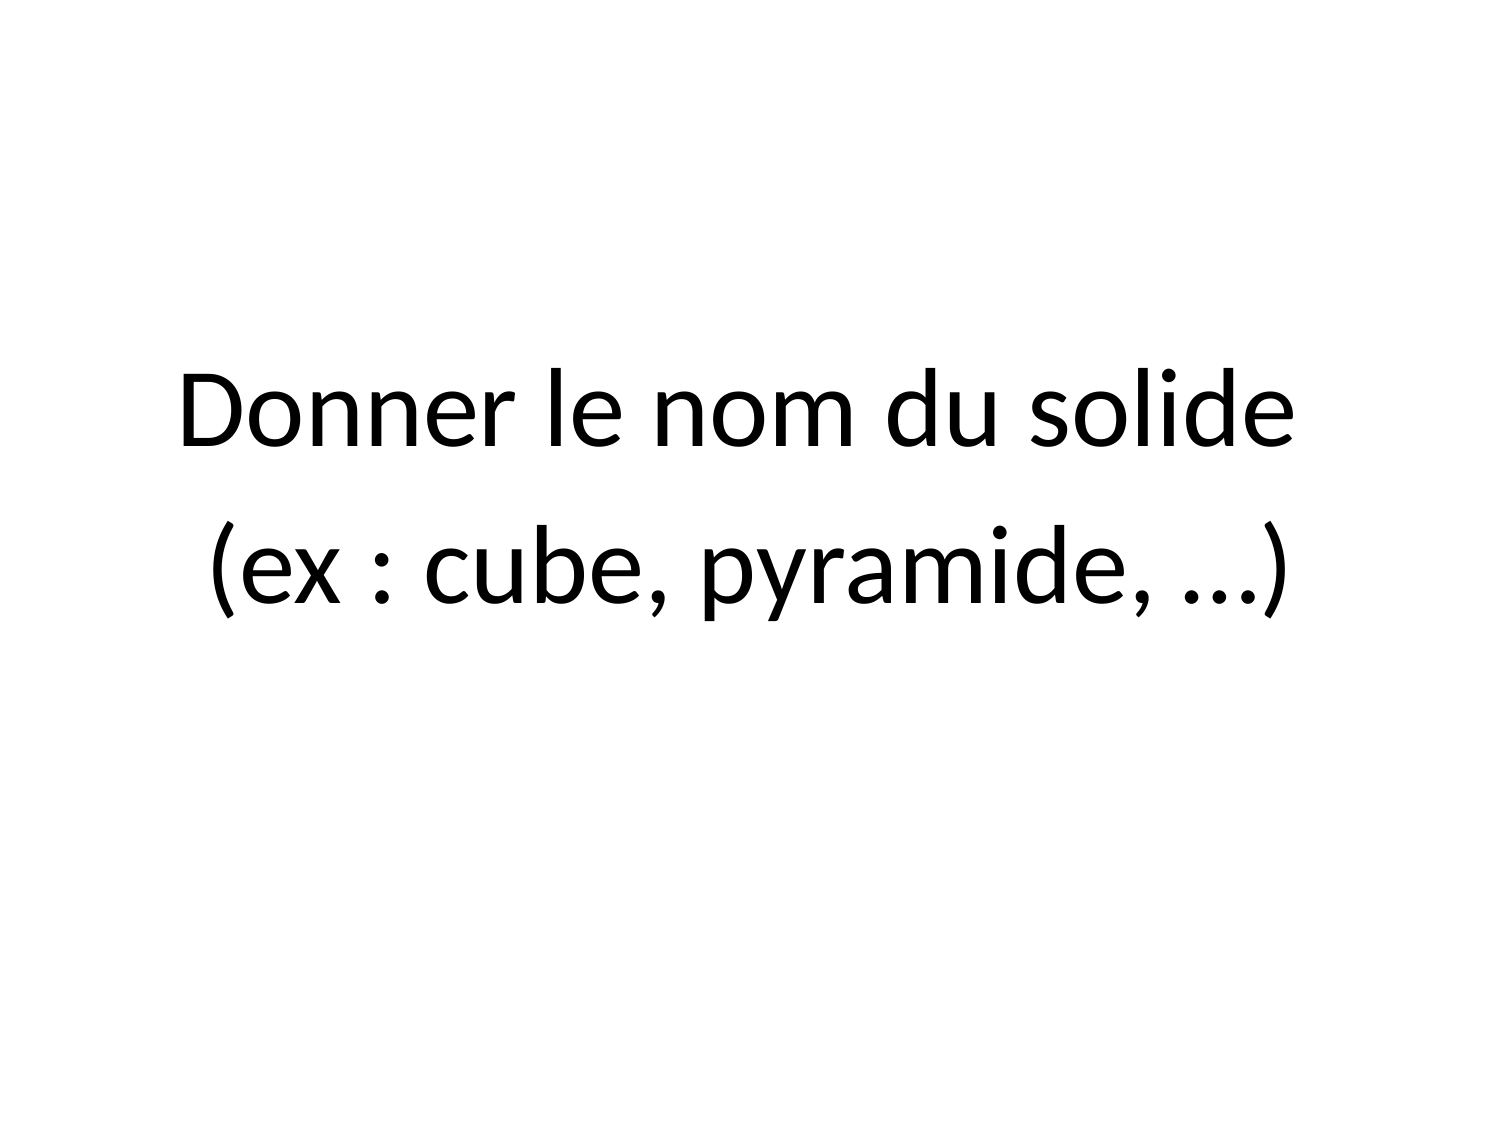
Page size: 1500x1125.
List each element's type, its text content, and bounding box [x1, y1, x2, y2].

list Donner le nom du solide (ex : cube, pyramide, …) [0, 326, 1500, 705]
